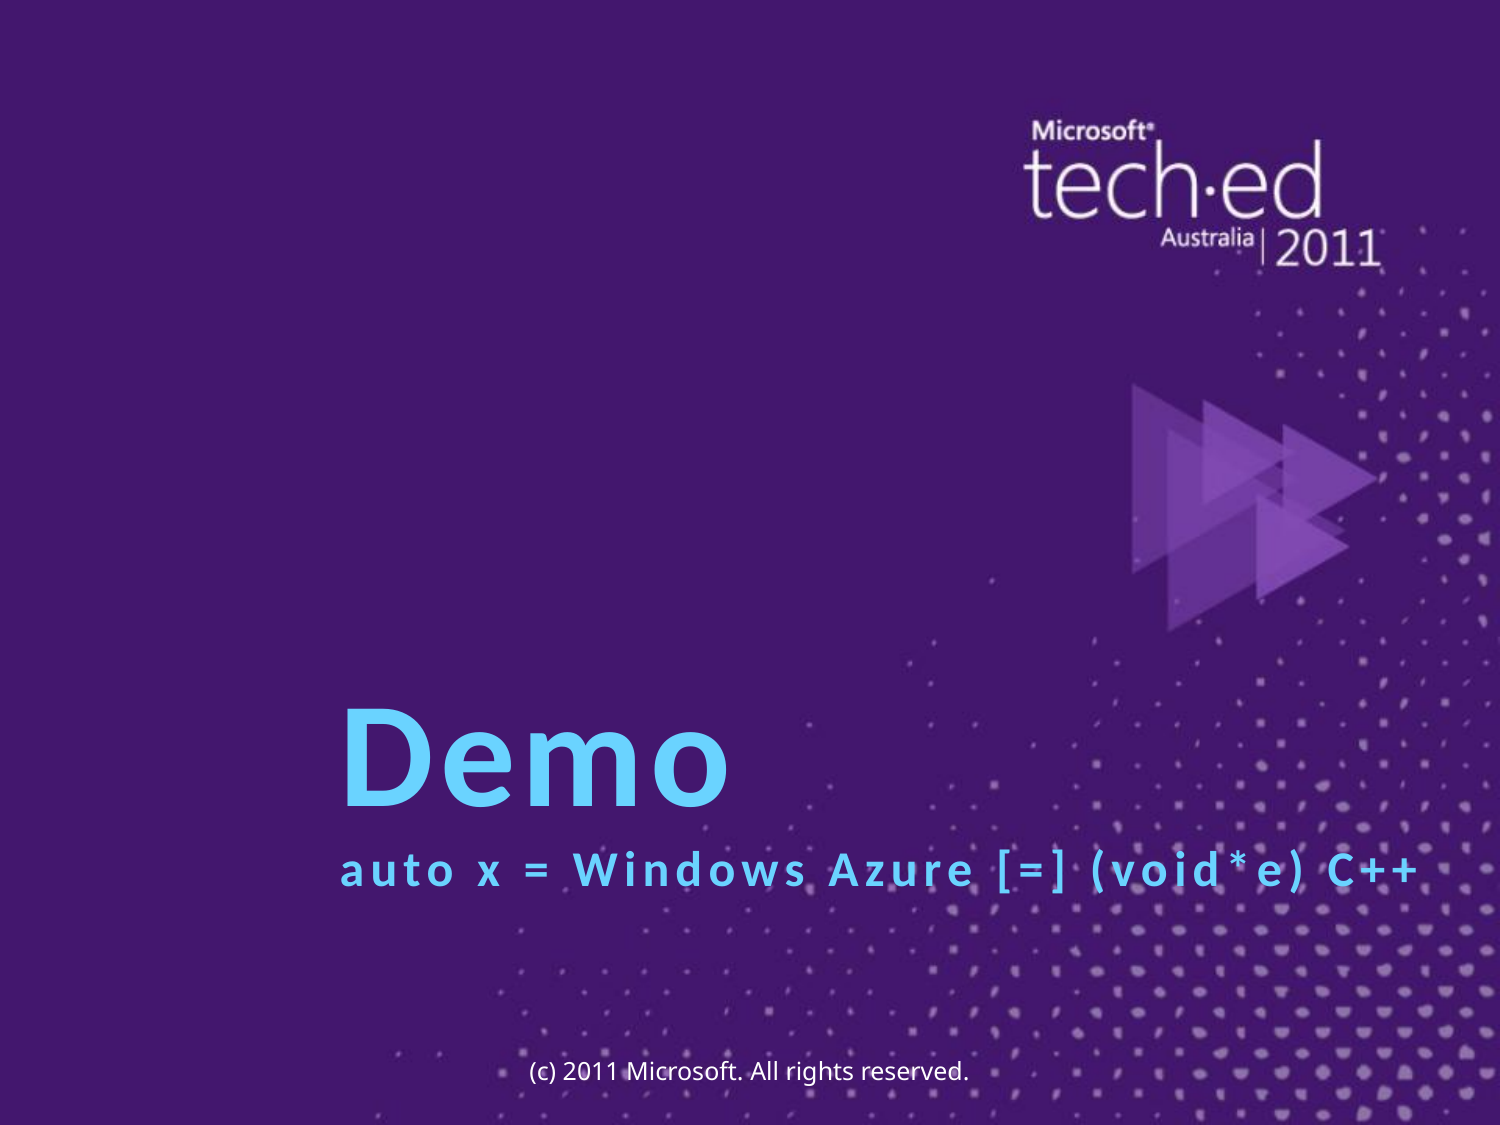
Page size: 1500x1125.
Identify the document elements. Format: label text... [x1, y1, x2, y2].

picture [0, 0, 1500, 1125]
footer (c) 2011 Microsoft. All rights reserved. [512, 1042, 988, 1103]
text_box Demo auto x = Windows Azure [=] (void*e) C++ [324, 649, 1447, 905]
